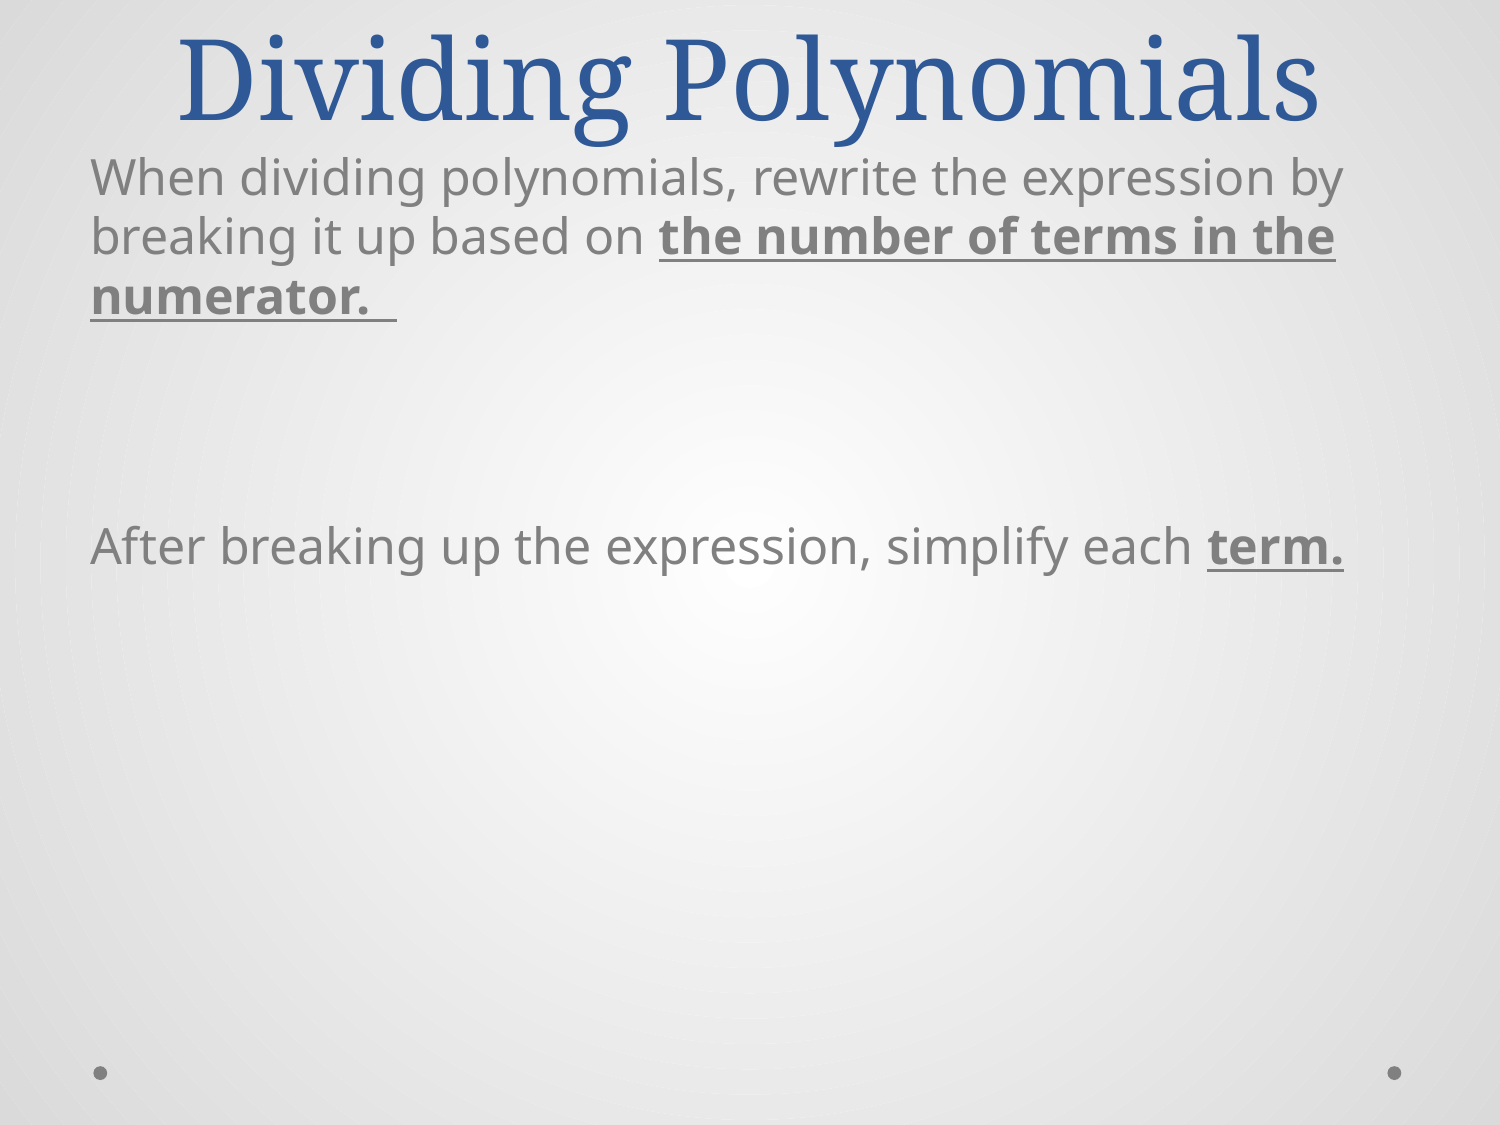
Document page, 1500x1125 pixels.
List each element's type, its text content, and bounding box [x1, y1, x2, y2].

list When dividing polynomials, rewrite the expression by breaking it up based on the number of terms in the numerator. After breaking up the expression, simplify each term. [75, 137, 1425, 1005]
title Dividing Polynomials [75, 0, 1425, 137]
